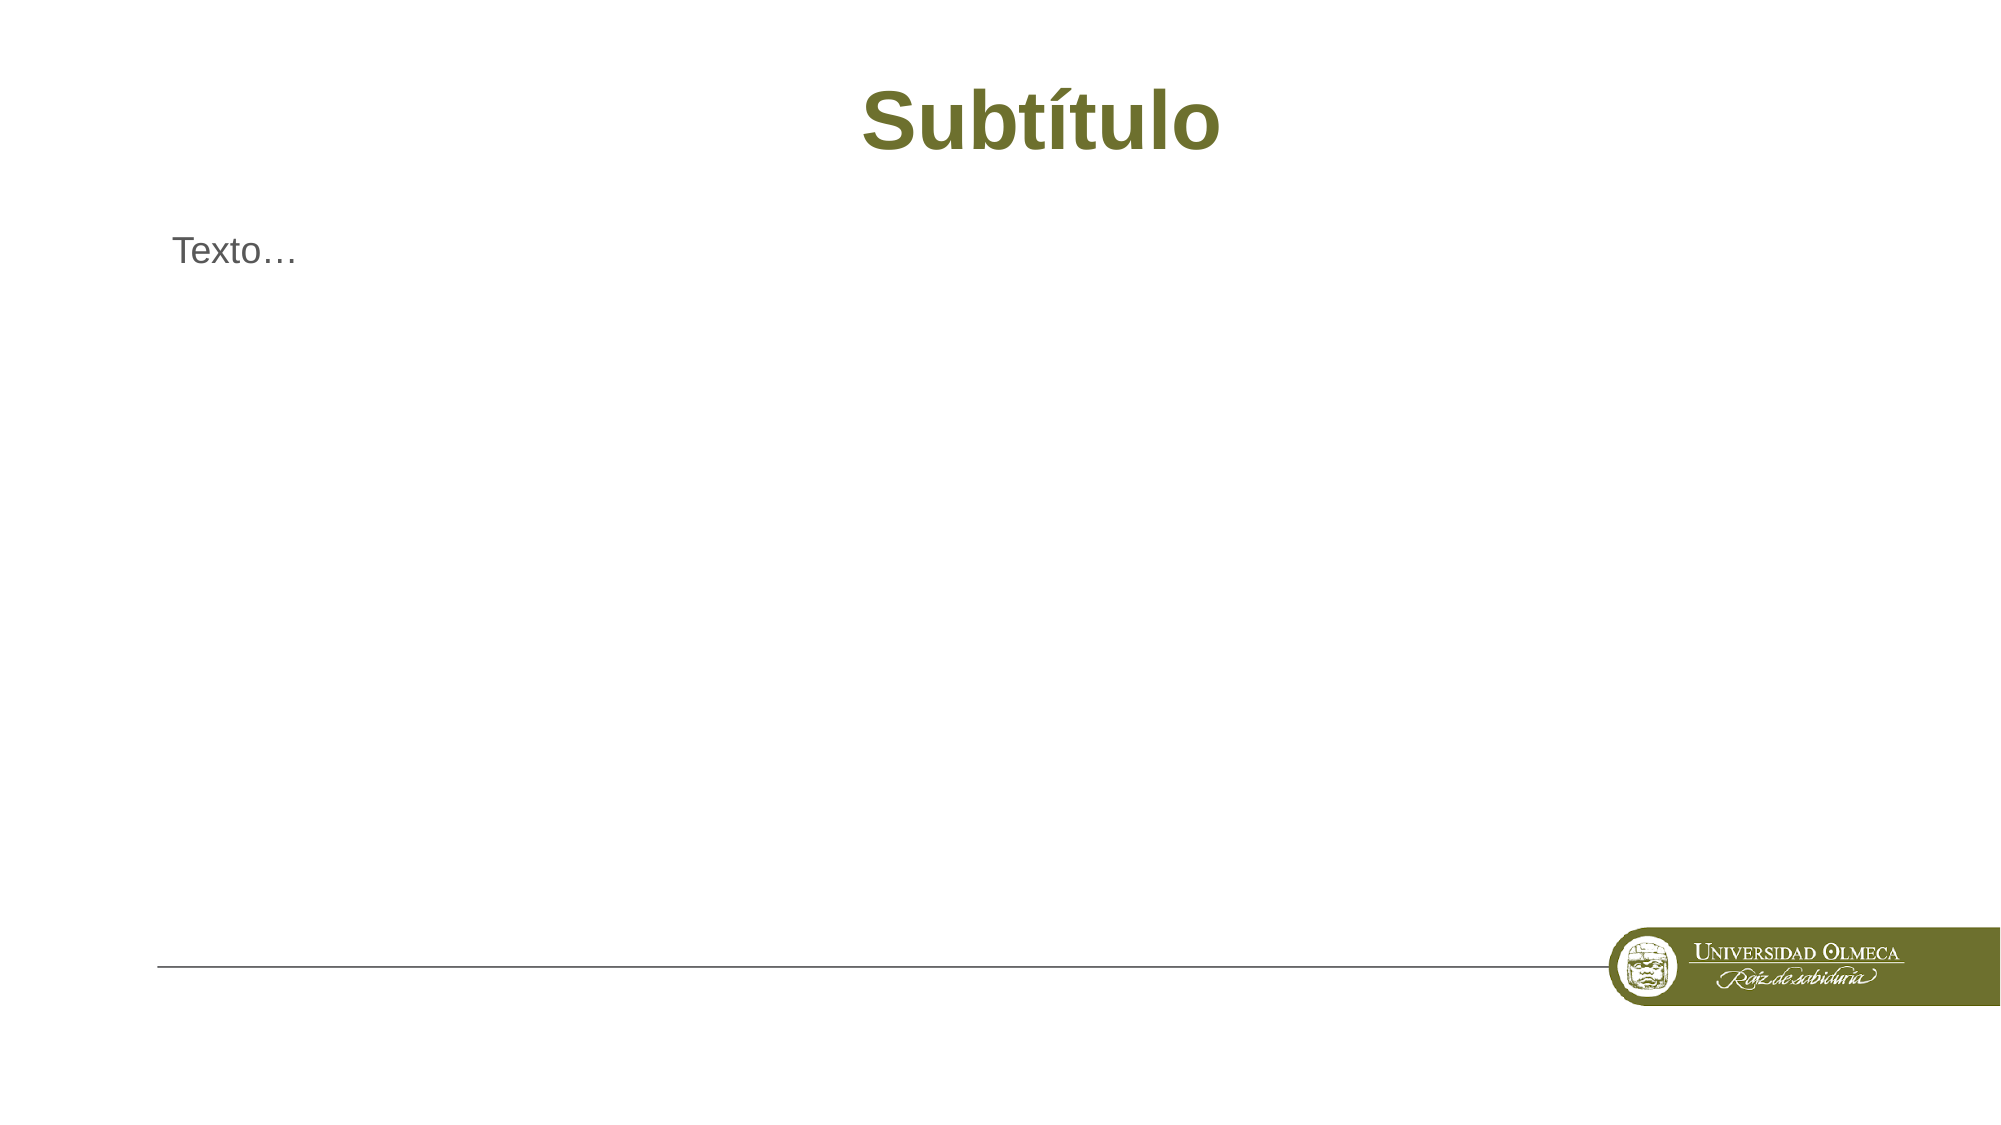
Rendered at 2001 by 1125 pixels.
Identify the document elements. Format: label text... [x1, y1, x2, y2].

text_box Texto… [156, 219, 1914, 279]
text_box Subtítulo [170, 59, 1914, 174]
picture [0, 0, 2001, 1125]
